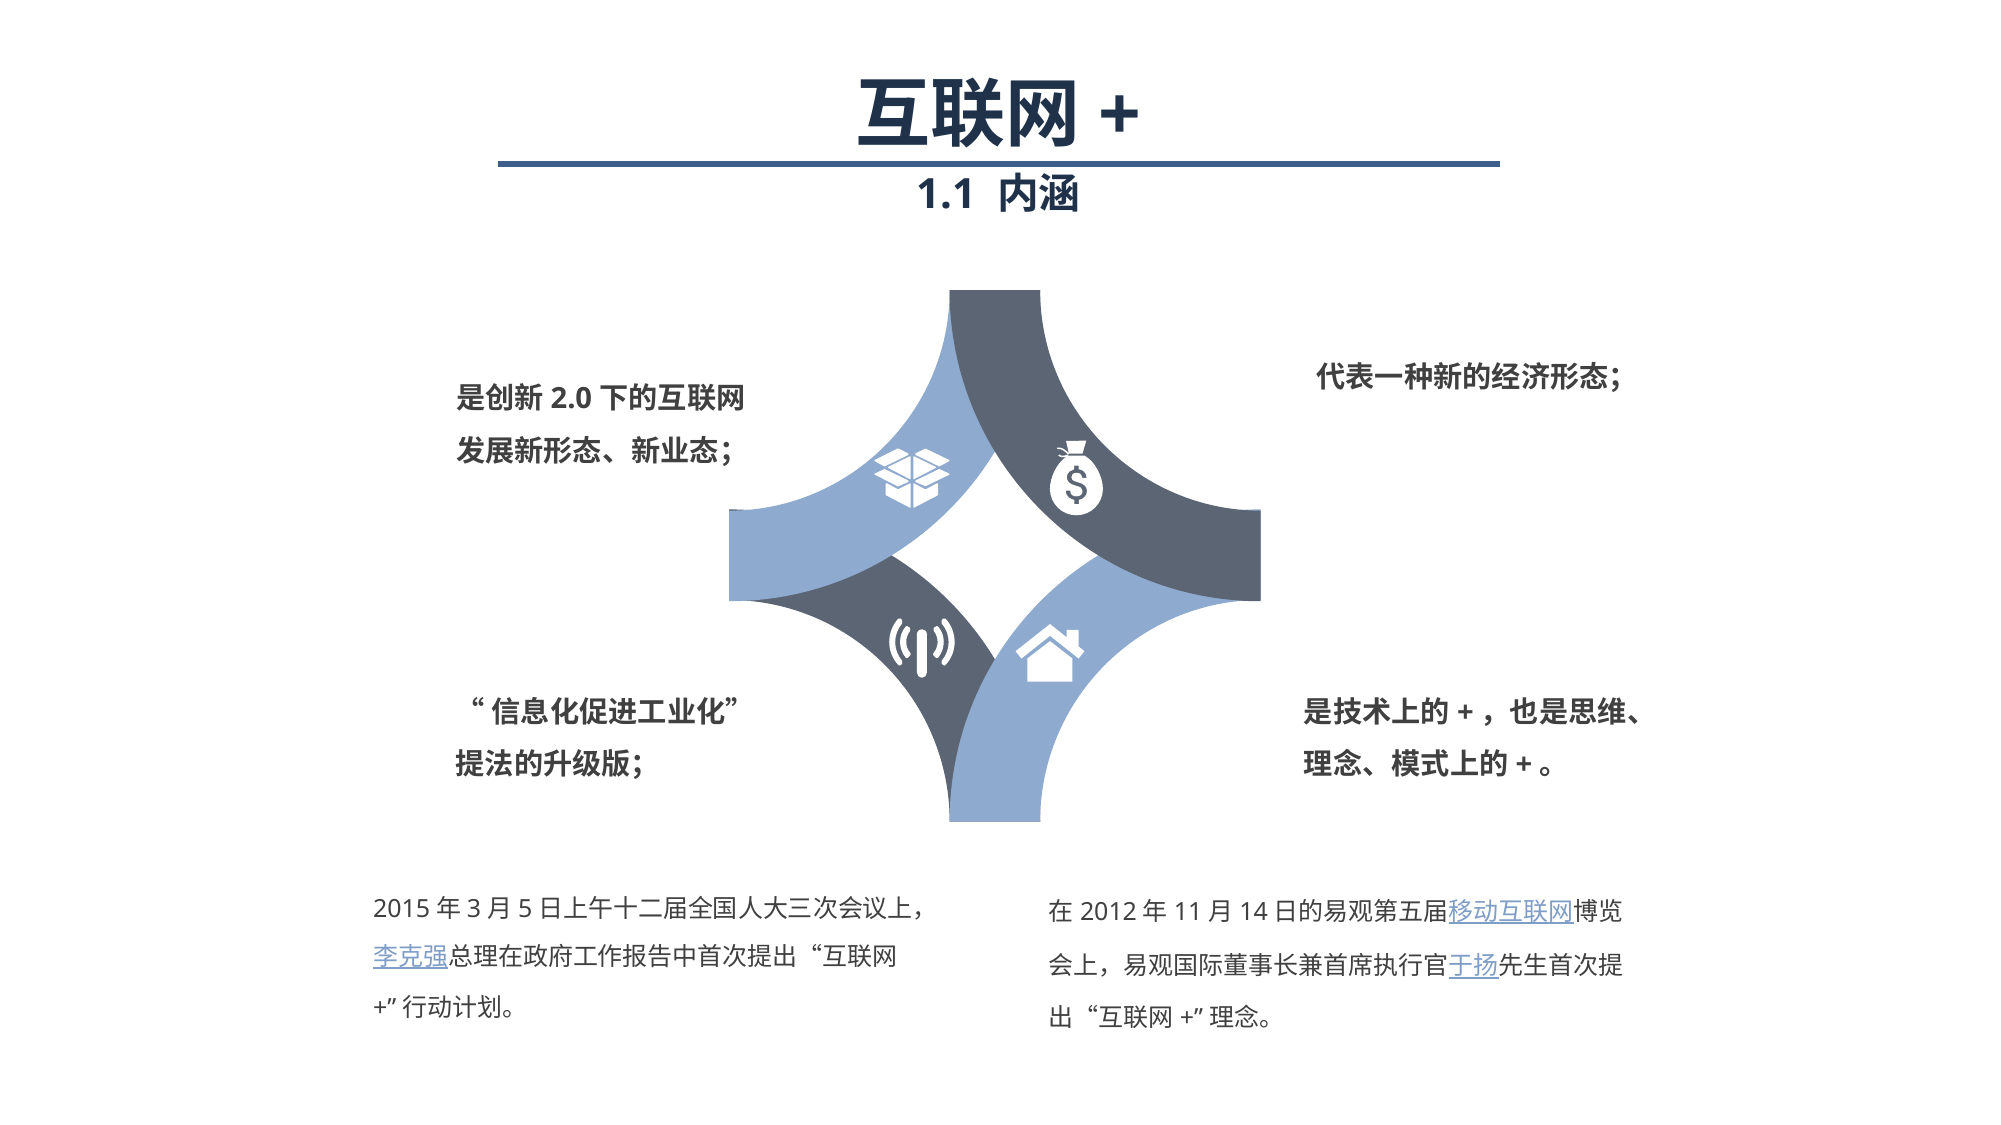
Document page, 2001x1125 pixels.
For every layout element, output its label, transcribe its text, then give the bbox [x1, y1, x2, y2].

text_box 2015年3月5日上午十二届全国人大三次会议上，李克强总理在政府工作报告中首次提出“互联网+”行动计划。 [358, 870, 972, 1029]
text_box 在2012年11月14日的易观第五届移动互联网博览会上，易观国际董事长兼首席执行官于扬先生首次提出“互联网+”理念。 [1034, 869, 1648, 1039]
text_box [424, 290, 1667, 822]
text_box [497, 65, 1500, 218]
